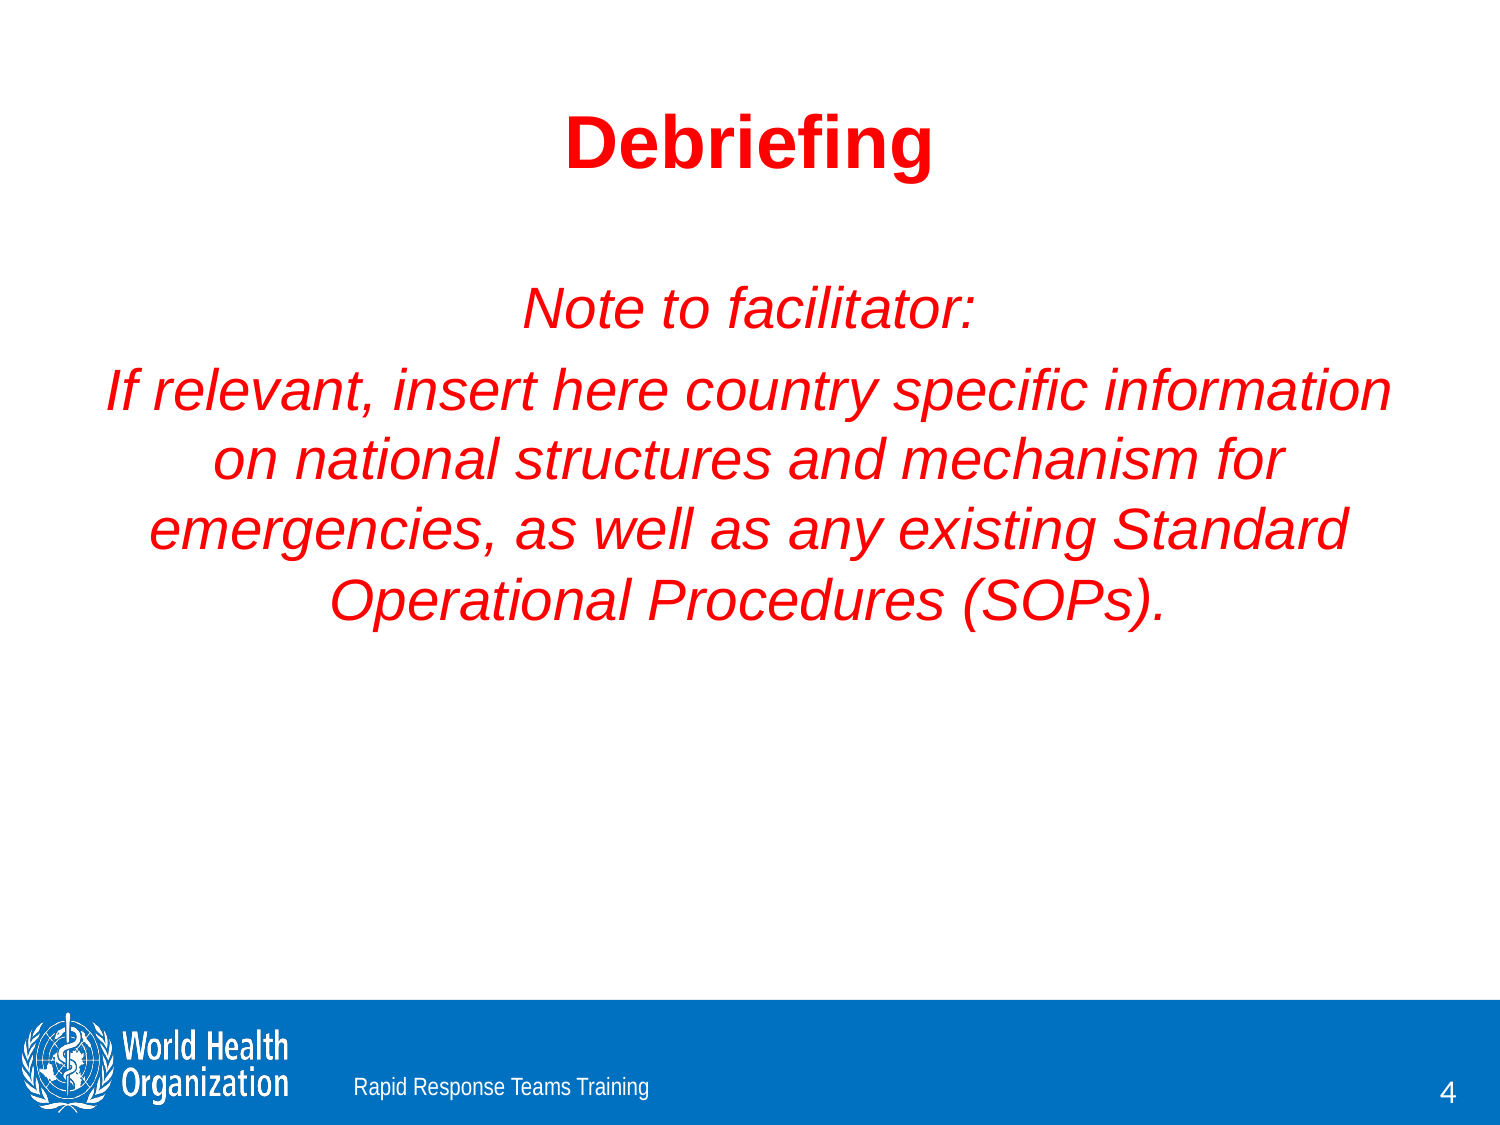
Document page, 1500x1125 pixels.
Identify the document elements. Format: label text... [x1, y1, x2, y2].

picture [21, 1012, 288, 1113]
title Debriefing [75, 45, 1425, 233]
list Note to facilitator: If relevant, insert here country specific information on national structures and mechanism for emergencies, as well as any existing Standard Operational Procedures (SOPs). [75, 262, 1425, 1005]
